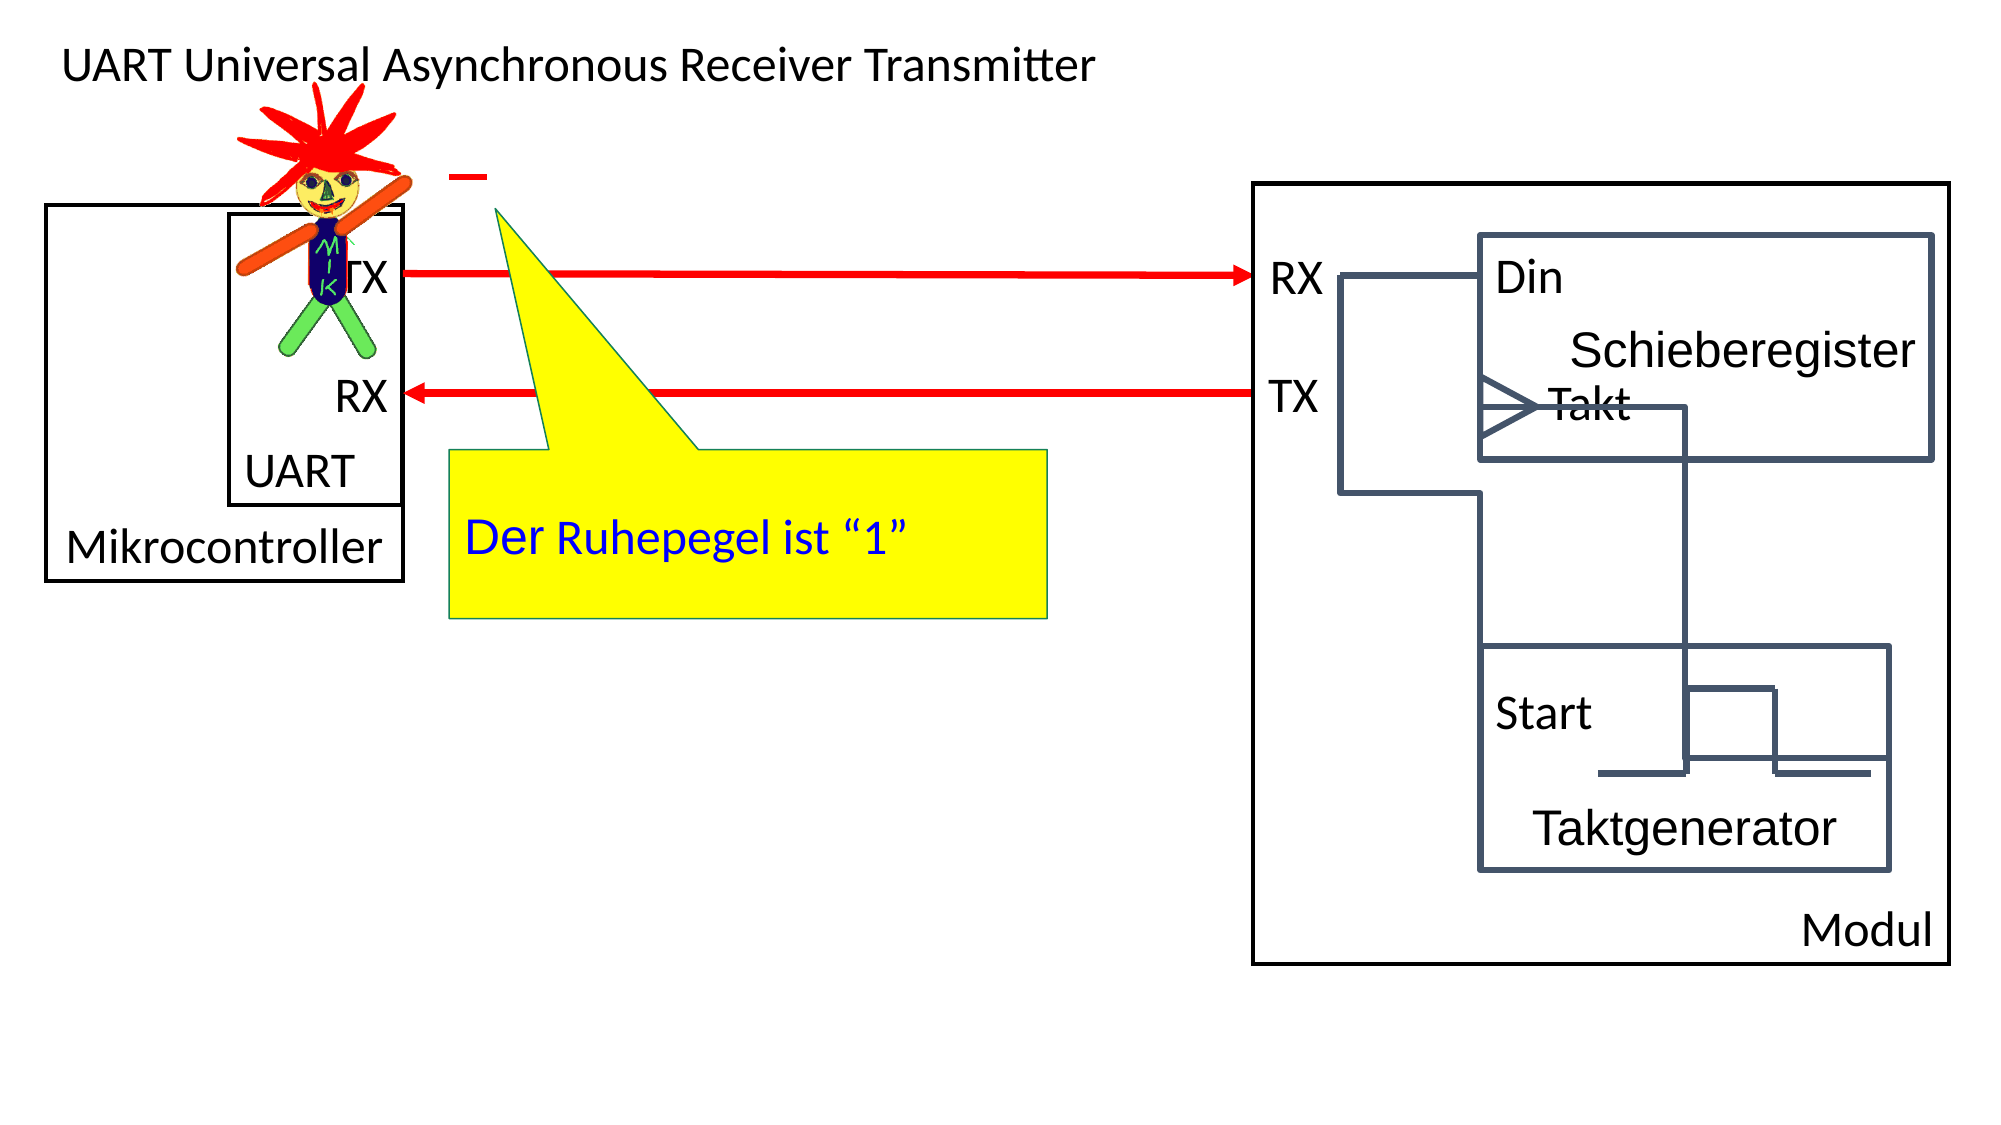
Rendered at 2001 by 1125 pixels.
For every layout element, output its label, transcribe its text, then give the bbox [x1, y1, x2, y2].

text_box Der Ruhepegel ist “1” [449, 401, 1048, 619]
title UART Universal Asynchronous Receiver Transmitter [45, 30, 1411, 100]
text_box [1252, 183, 1949, 965]
text_box Der Ruhepegel ist “1” [512, 285, 650, 392]
text_box RX [238, 375, 403, 431]
text_box Mikrocontroller [45, 204, 403, 582]
picture [217, 74, 425, 366]
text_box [428, 176, 1228, 264]
